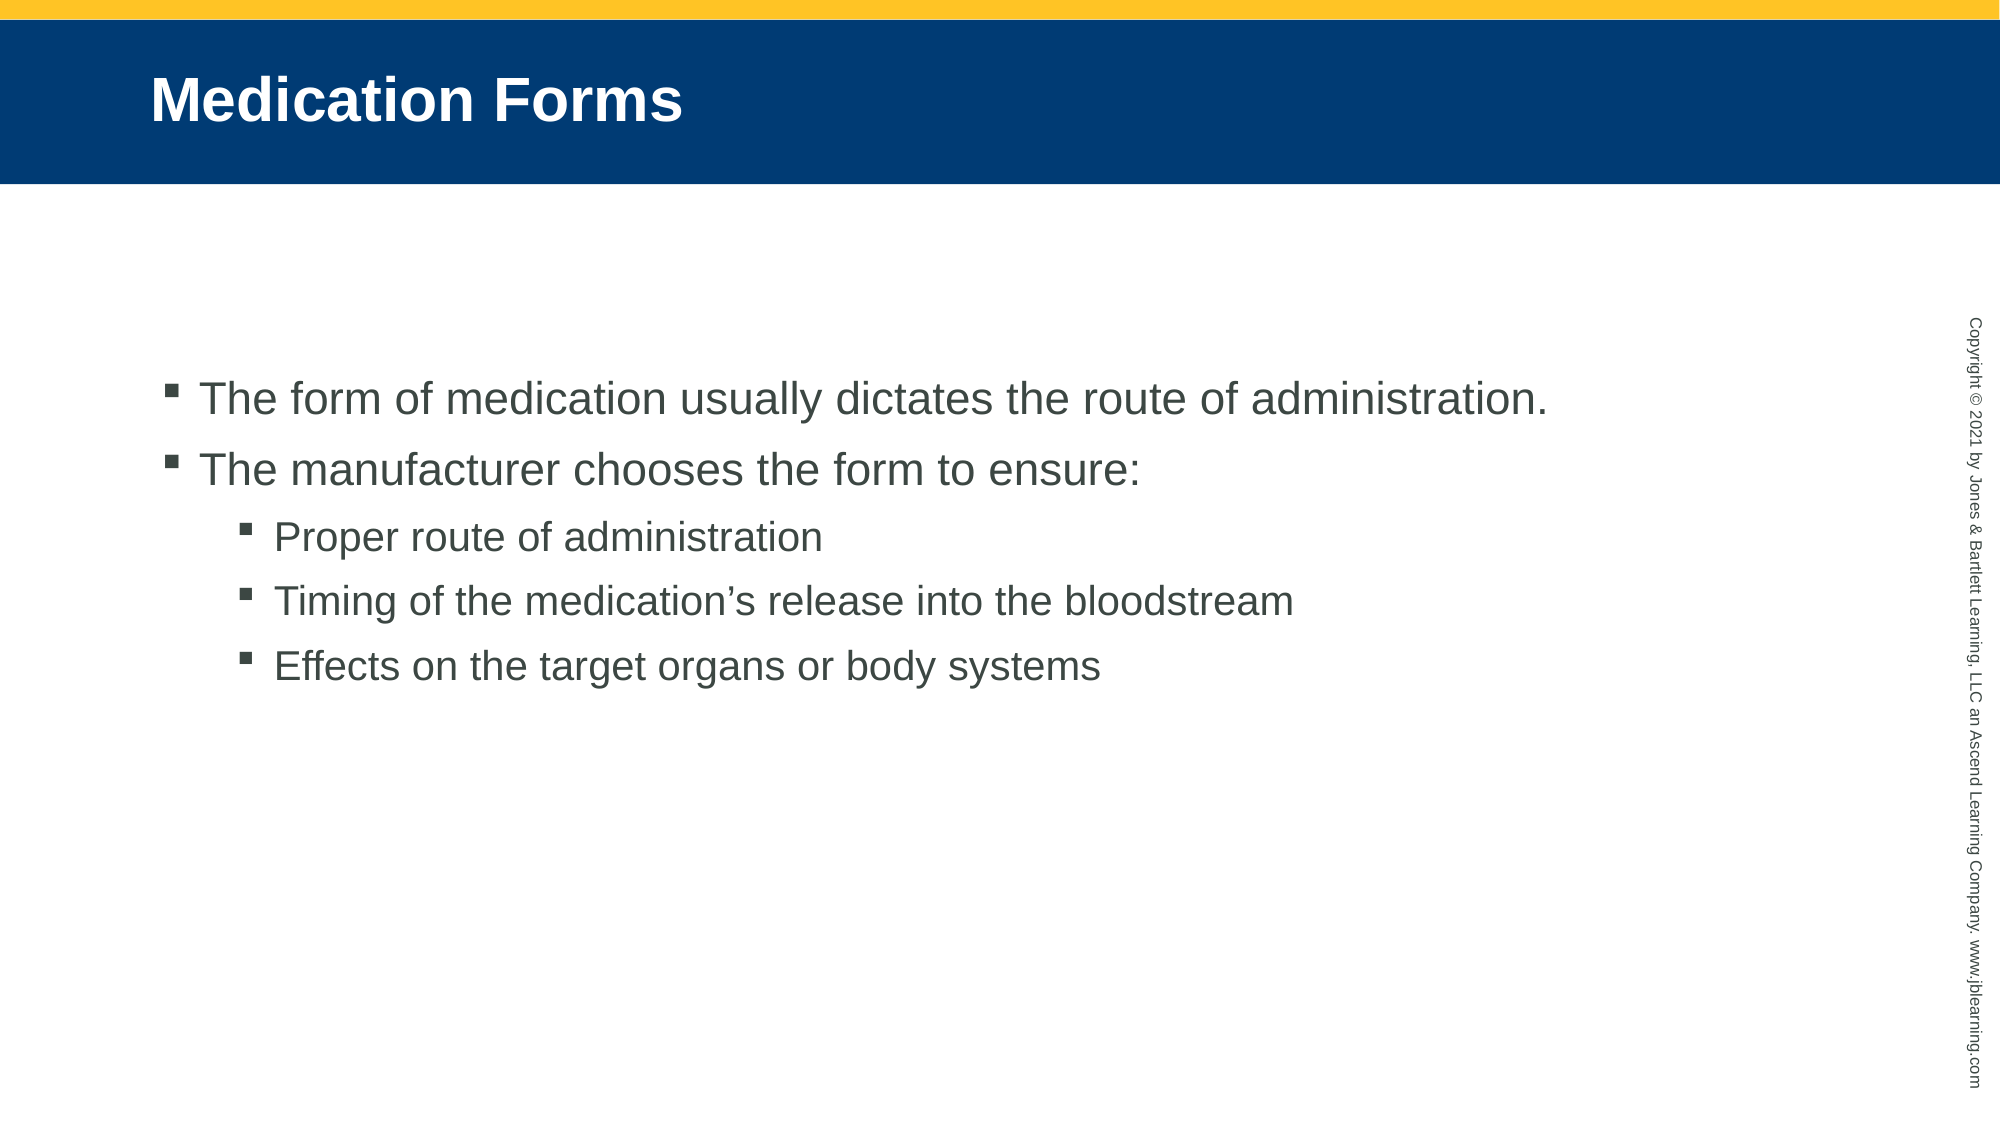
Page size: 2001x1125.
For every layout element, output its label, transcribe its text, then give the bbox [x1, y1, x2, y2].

title Medication Forms [0, 19, 2000, 185]
list The form of medication usually dictates the route of administration. The manufacturer chooses the form to ensure: Proper route of administration Timing of the medication’s release into the bloodstream Effects on the target organs or body systems [146, 361, 1859, 1016]
